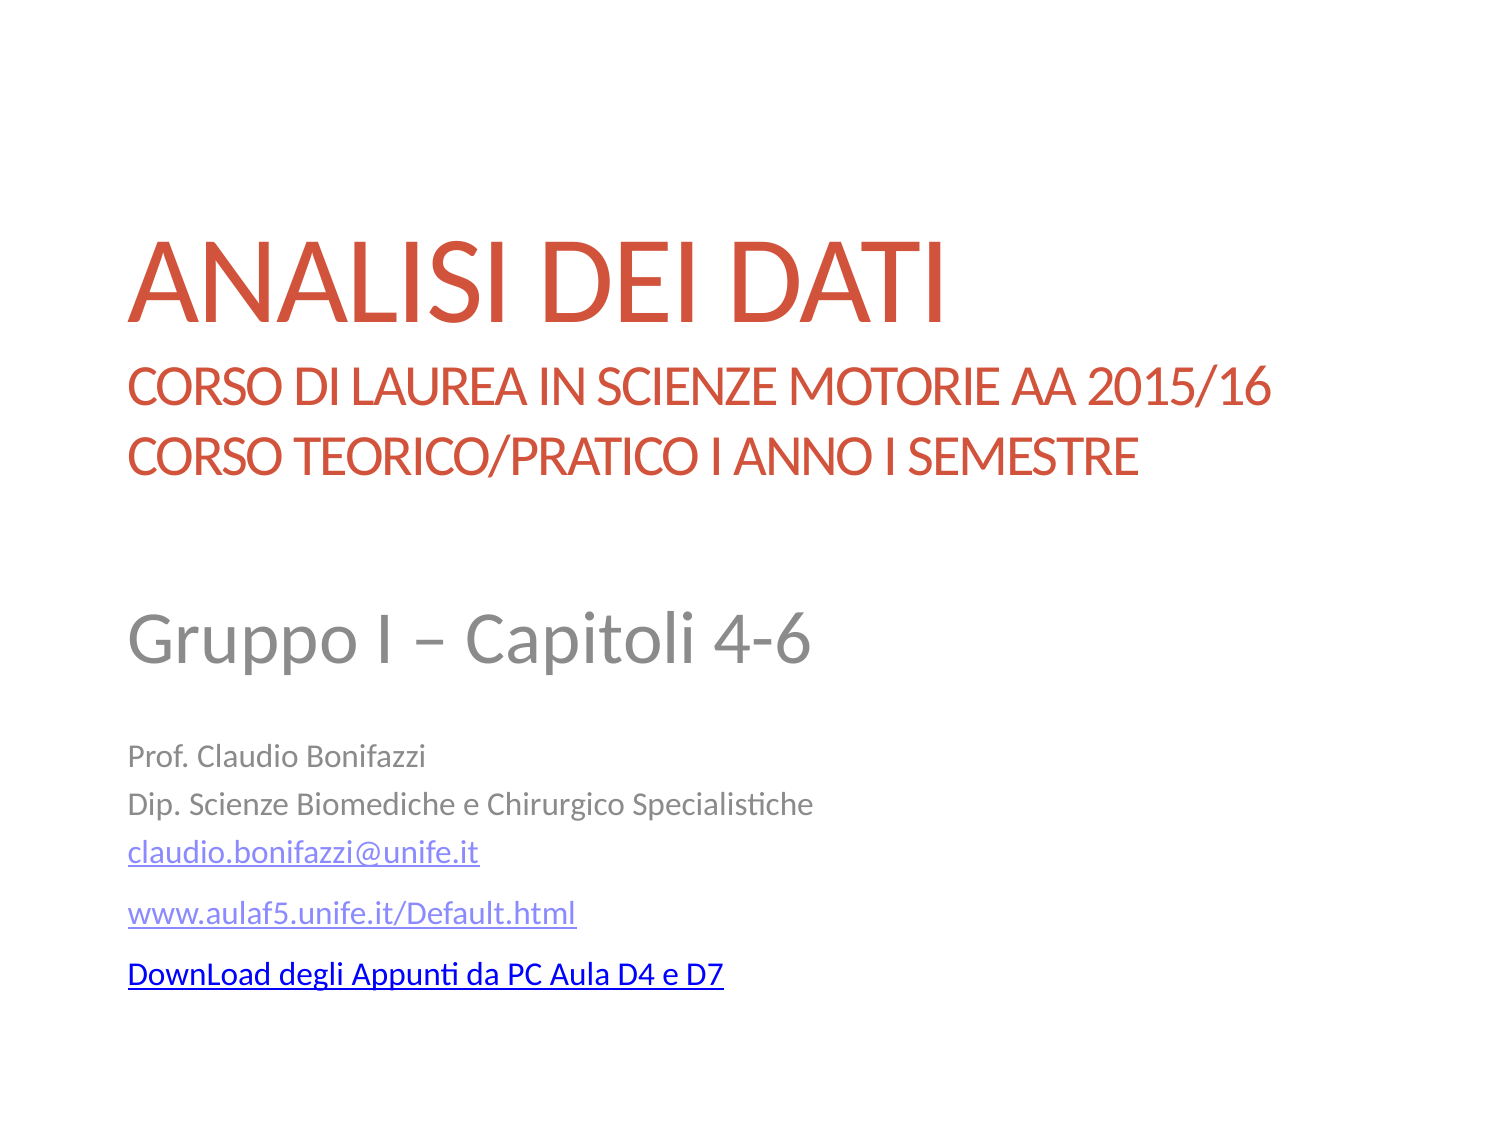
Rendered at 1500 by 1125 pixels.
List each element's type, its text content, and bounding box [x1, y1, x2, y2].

title Analisi dei Dati Corso di Laurea in Scienze Motorie AA 2015/16 Corso Teorico/Pratico I Anno I Semestre [112, 169, 1388, 515]
subtitle Gruppo I – Capitoli 4-6 Prof. Claudio Bonifazzi Dip. Scienze Biomediche e Chirurgico Specialistiche claudio.bonifazzi@unife.it www.aulaf5.unife.it/Default.html DownLoad degli Appunti da PC Aula D4 e D7 [112, 562, 1264, 1012]
